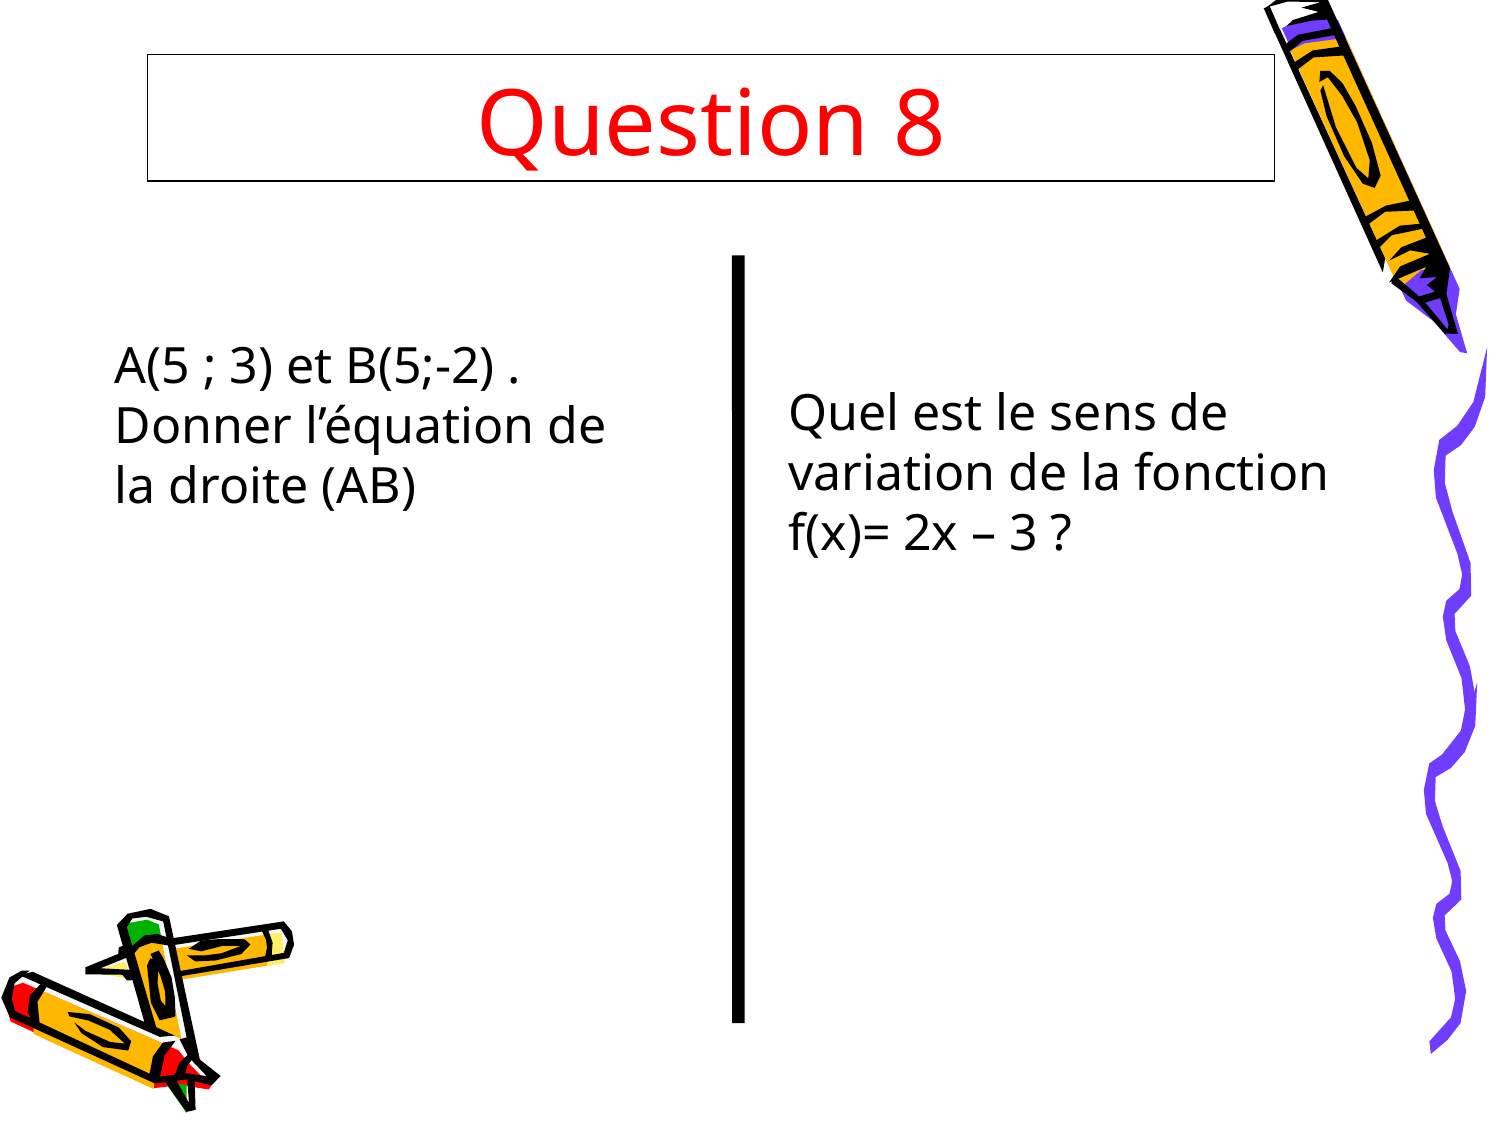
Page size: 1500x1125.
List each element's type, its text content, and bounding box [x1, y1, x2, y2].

text_box A(5 ; 3) et B(5;-2) . Donner l’équation de la droite (AB) [100, 326, 668, 521]
title Question 8 [147, 54, 1275, 182]
text_box Quel est le sens de variation de la fonction f(x)= 2x – 3 ? [773, 373, 1388, 569]
